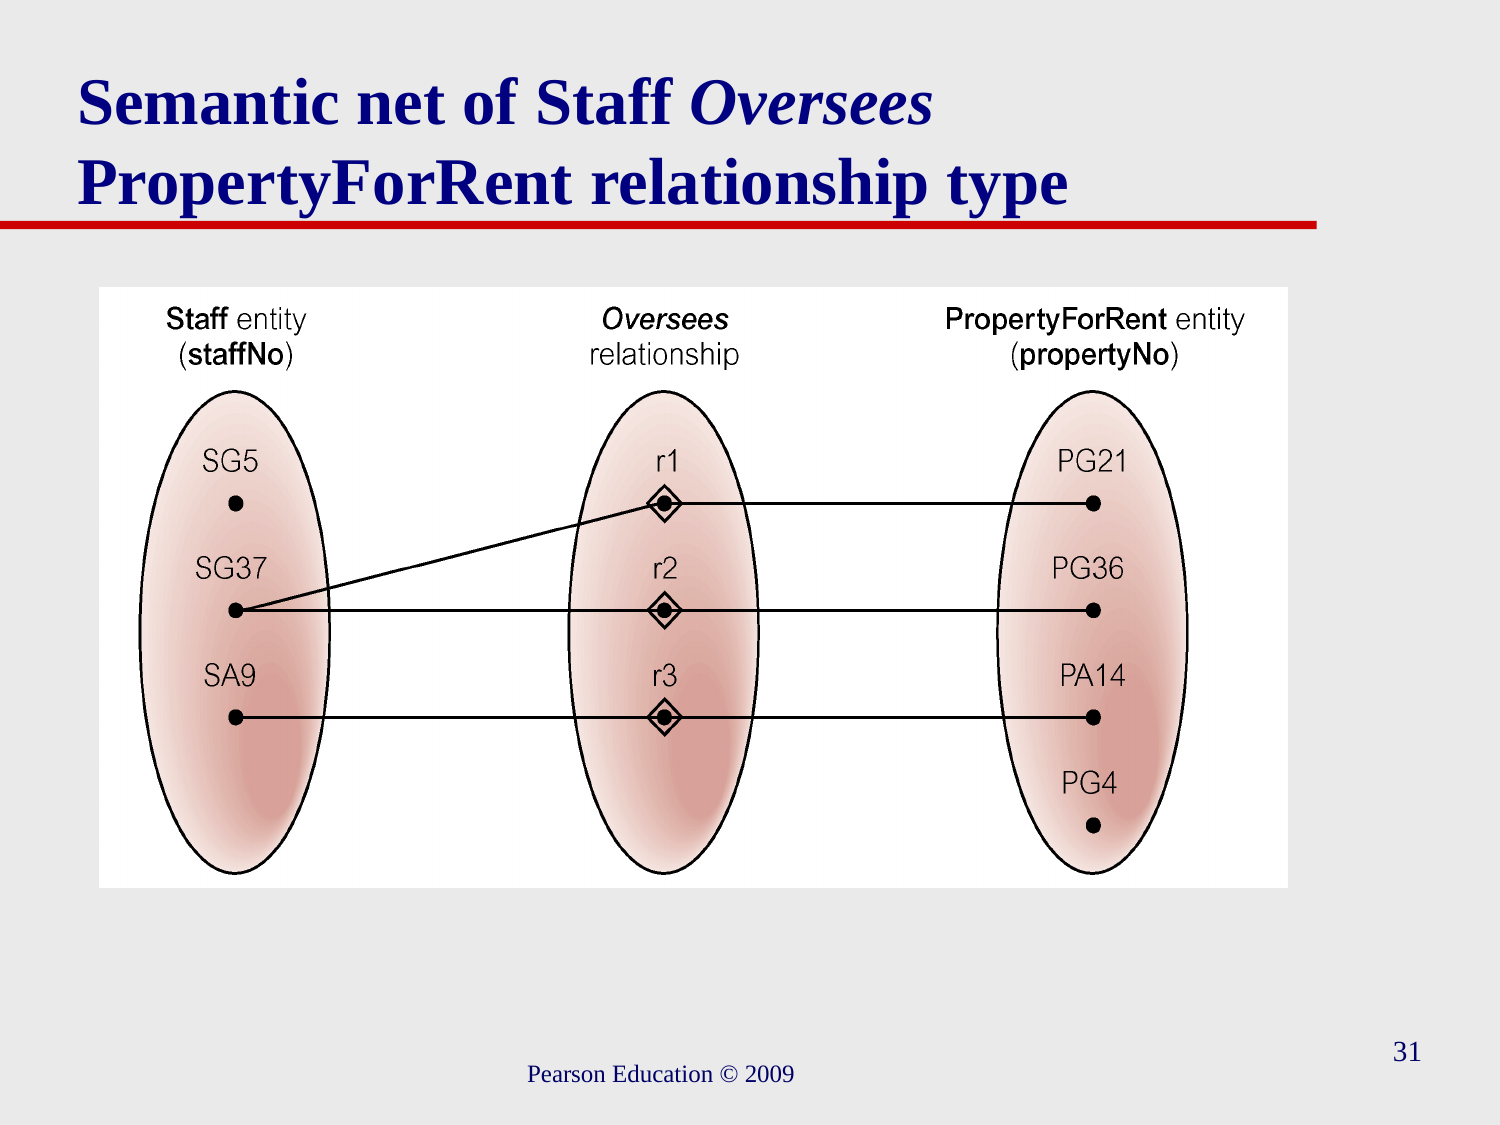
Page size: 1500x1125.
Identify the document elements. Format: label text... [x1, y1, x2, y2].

slide_number 31 [1125, 1012, 1438, 1088]
text_box Pearson Education © 2009 [512, 1050, 1038, 1095]
title Semantic net of Staff Oversees PropertyForRent relationship type [62, 43, 1338, 226]
picture [99, 287, 1288, 888]
